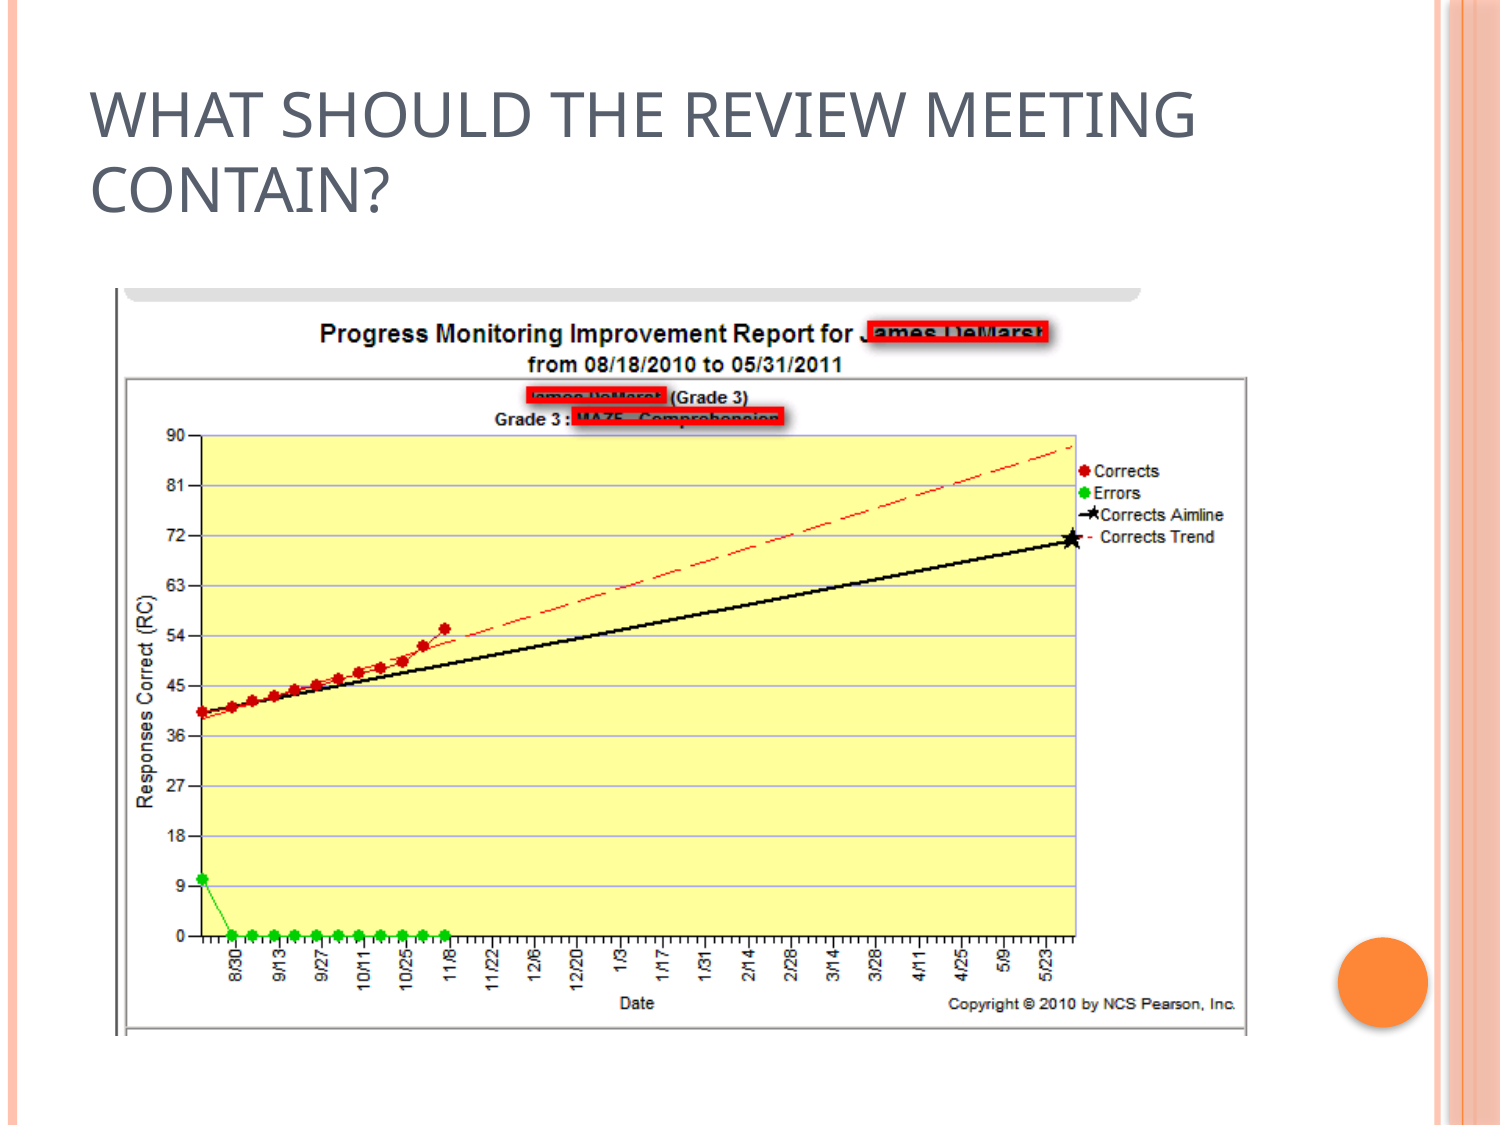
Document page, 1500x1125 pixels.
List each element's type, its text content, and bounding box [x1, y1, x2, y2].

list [115, 288, 1260, 1037]
title What should the review meeting contain? [75, 45, 1300, 233]
